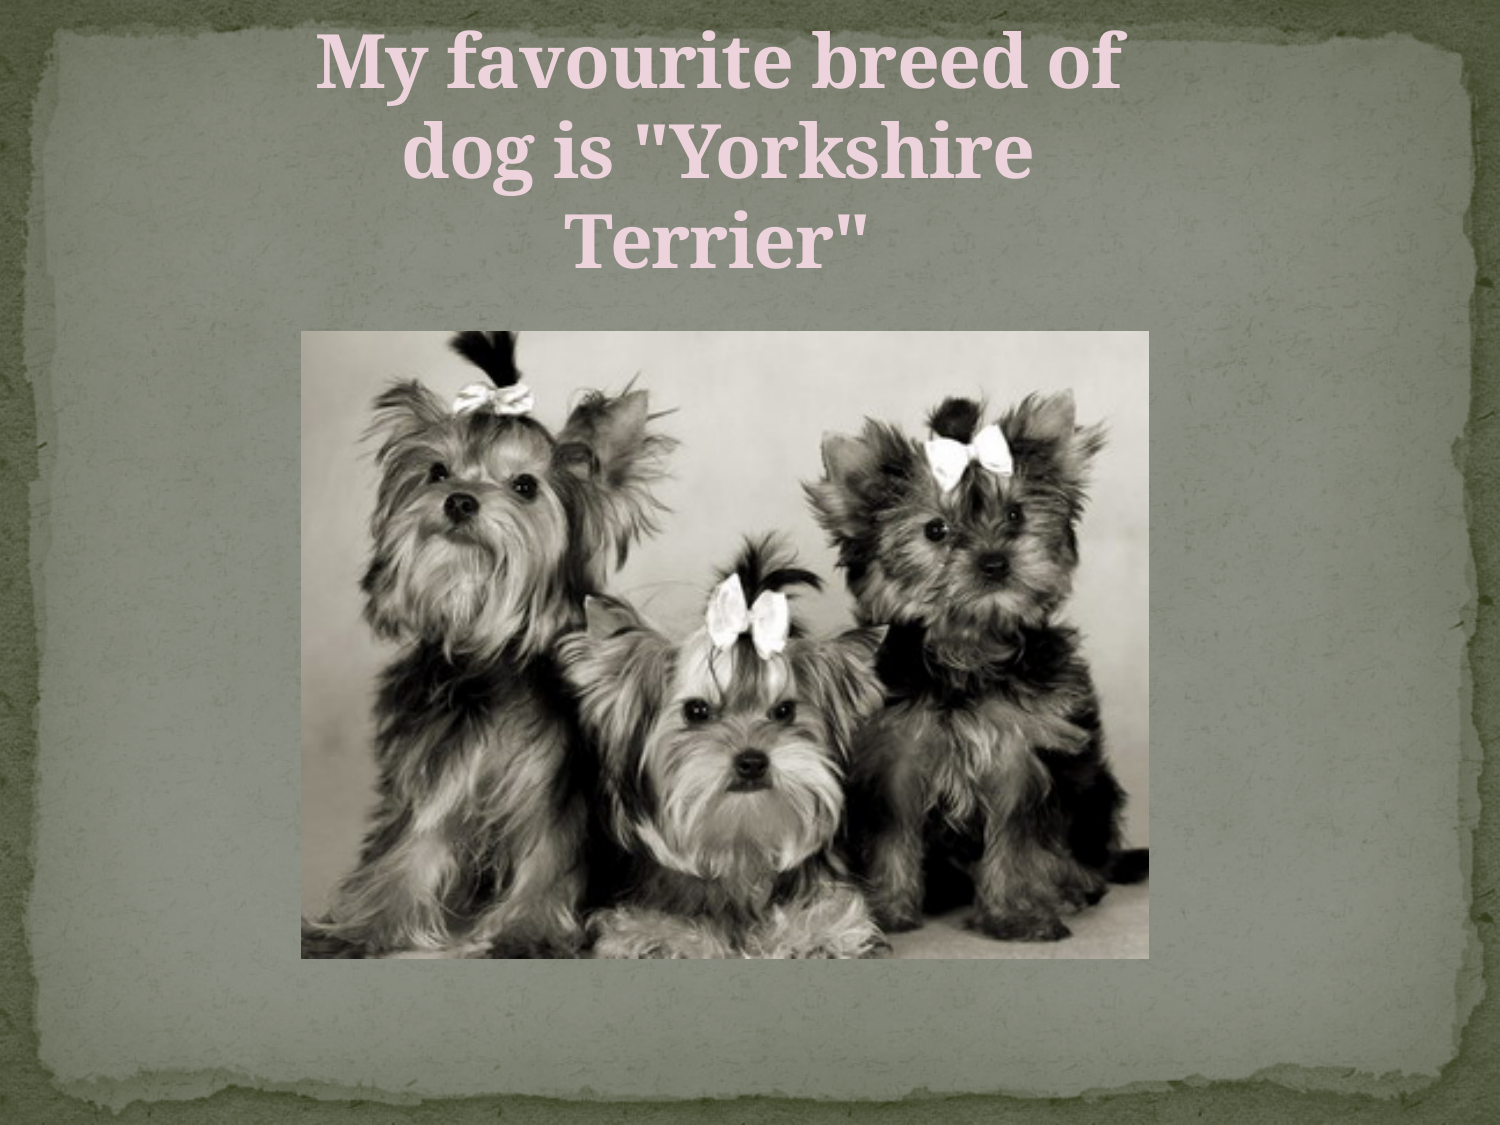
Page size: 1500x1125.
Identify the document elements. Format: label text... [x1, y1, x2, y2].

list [303, 333, 1148, 958]
title My favourite breed of dog is "Yorkshire Terrier" [234, 46, 1202, 291]
